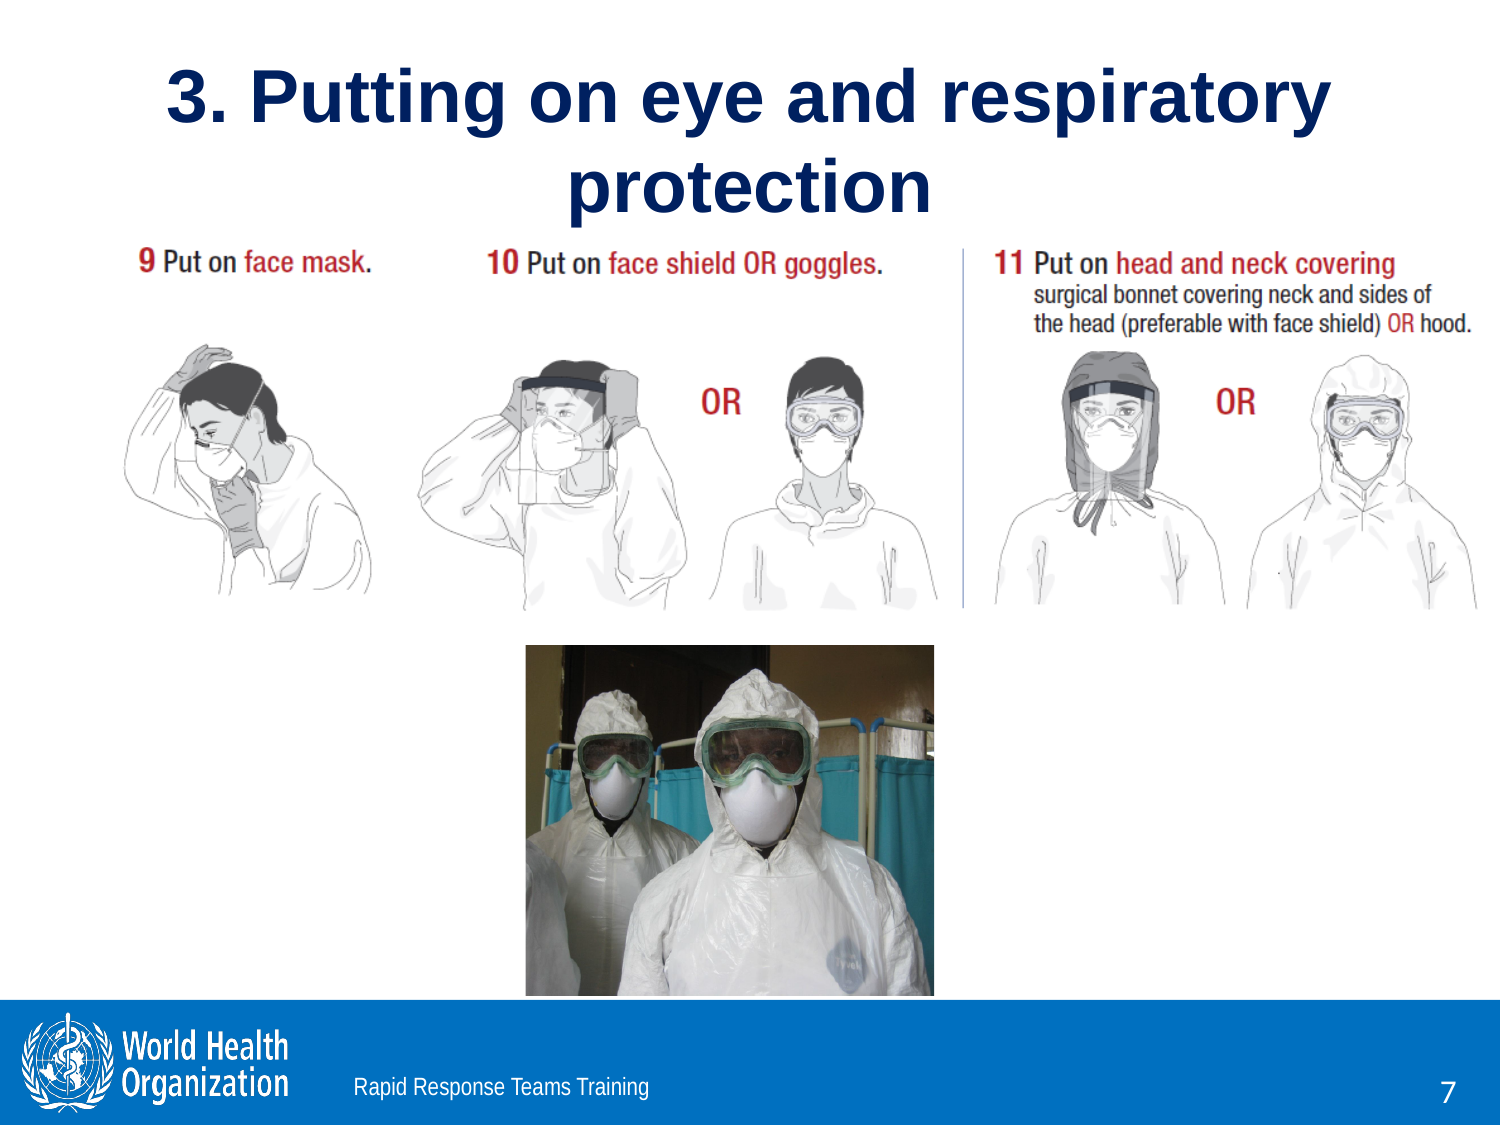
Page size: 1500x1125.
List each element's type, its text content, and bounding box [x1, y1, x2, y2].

picture [21, 1012, 288, 1113]
title 3. Putting on eye and respiratory protection [0, 44, 1500, 232]
picture [407, 231, 1483, 626]
picture [525, 644, 935, 997]
picture [98, 231, 384, 610]
